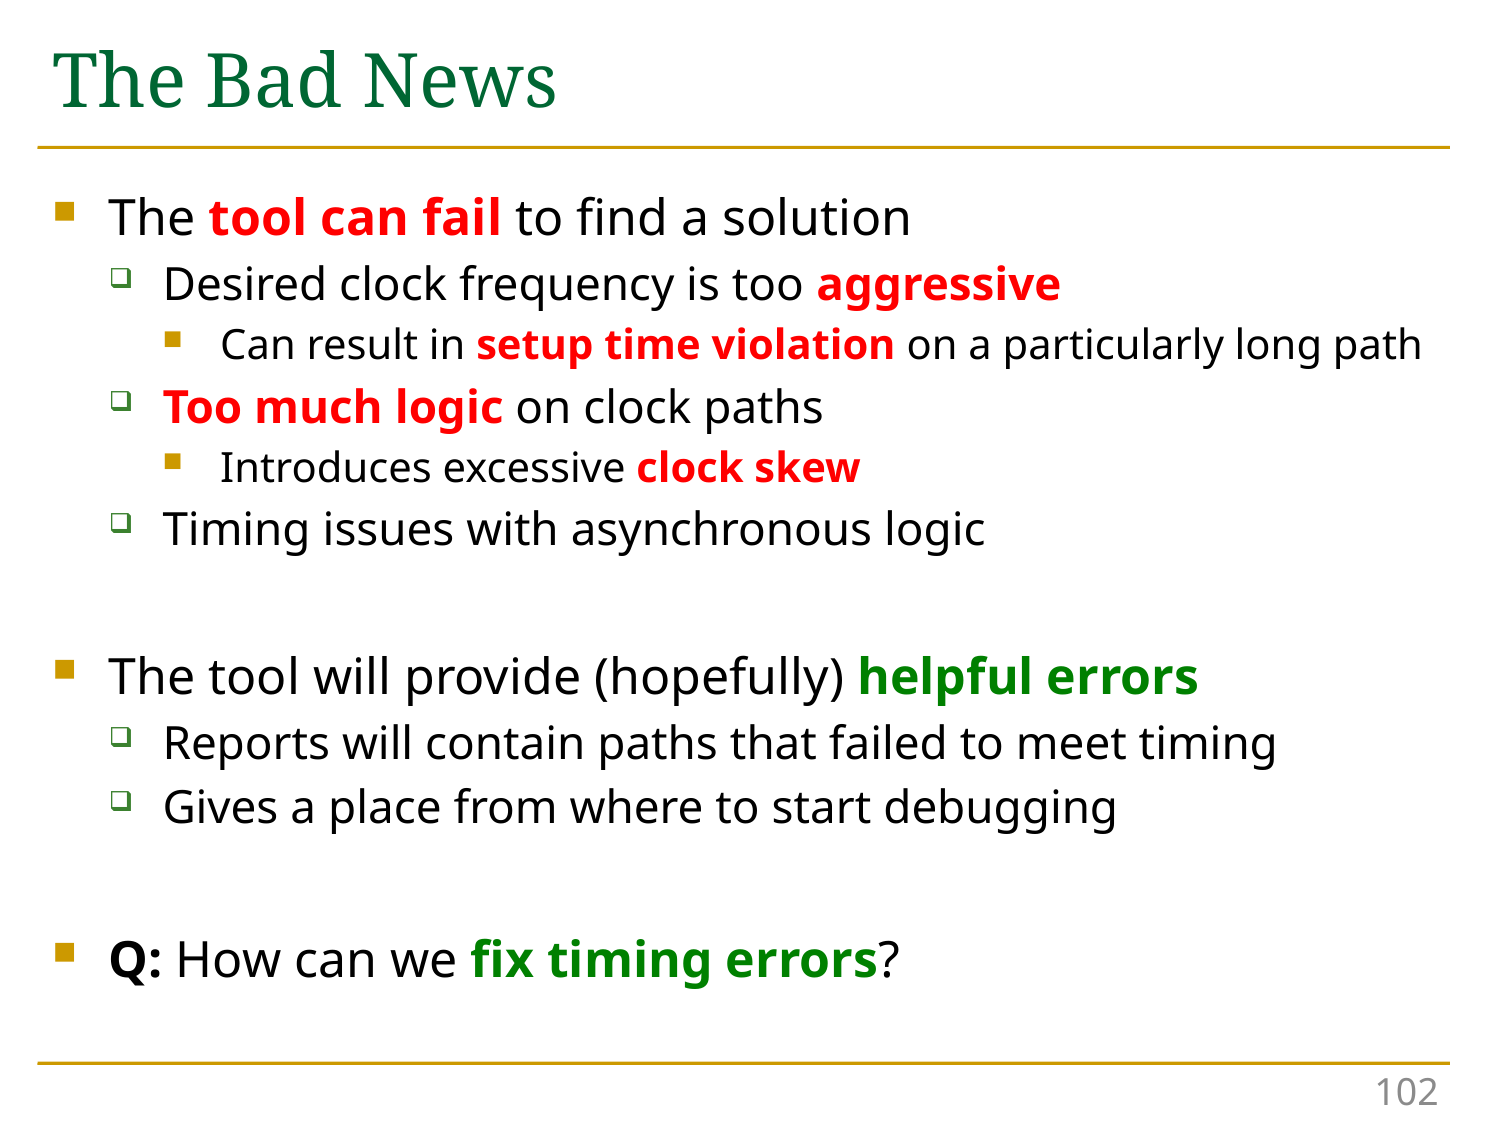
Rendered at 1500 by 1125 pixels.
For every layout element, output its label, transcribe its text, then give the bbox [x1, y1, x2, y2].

title The Bad News [37, 24, 1450, 178]
slide_number 102 [1116, 1063, 1454, 1124]
list The tool can fail to find a solution Desired clock frequency is too aggressive Can result in setup time violation on a particularly long path Too much logic on clock paths Introduces excessive clock skew Timing issues with asynchronous logic The tool will provide (hopefully) helpful errors Reports will contain paths that failed to meet timing Gives a place from where to start debugging Q: How can we fix timing errors? [37, 178, 1450, 1050]
